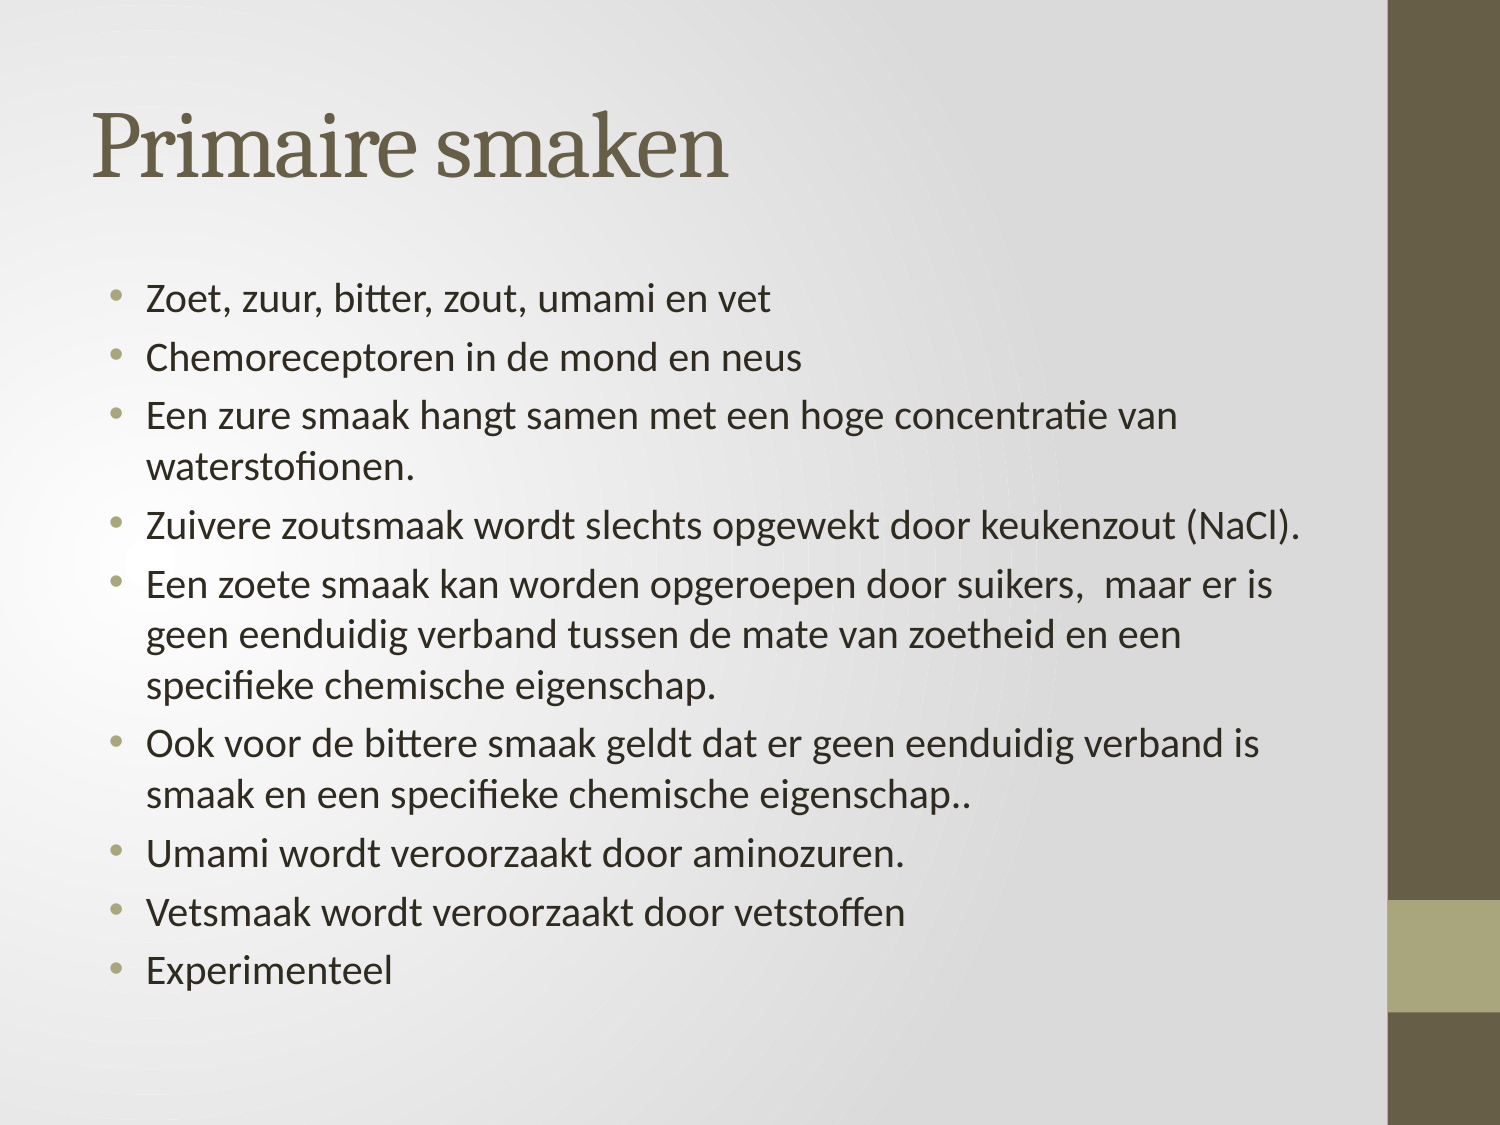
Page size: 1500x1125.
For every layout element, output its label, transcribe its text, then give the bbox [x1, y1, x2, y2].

list Zoet, zuur, bitter, zout, umami en vet Chemoreceptoren in de mond en neus Een zure smaak hangt samen met een hoge concentratie van waterstofionen. Zuivere zoutsmaak wordt slechts opgewekt door keukenzout (NaCl). Een zoete smaak kan worden opgeroepen door suikers, maar er is geen eenduidig verband tussen de mate van zoetheid en een specifieke chemische eigenschap. Ook voor de bittere smaak geldt dat er geen eenduidig verband is smaak en een specifieke chemische eigenschap.. Umami wordt veroorzaakt door aminozuren. Vetsmaak wordt veroorzaakt door vetstoffen Experimenteel [75, 262, 1325, 1050]
title Primaire smaken [75, 45, 1325, 233]
